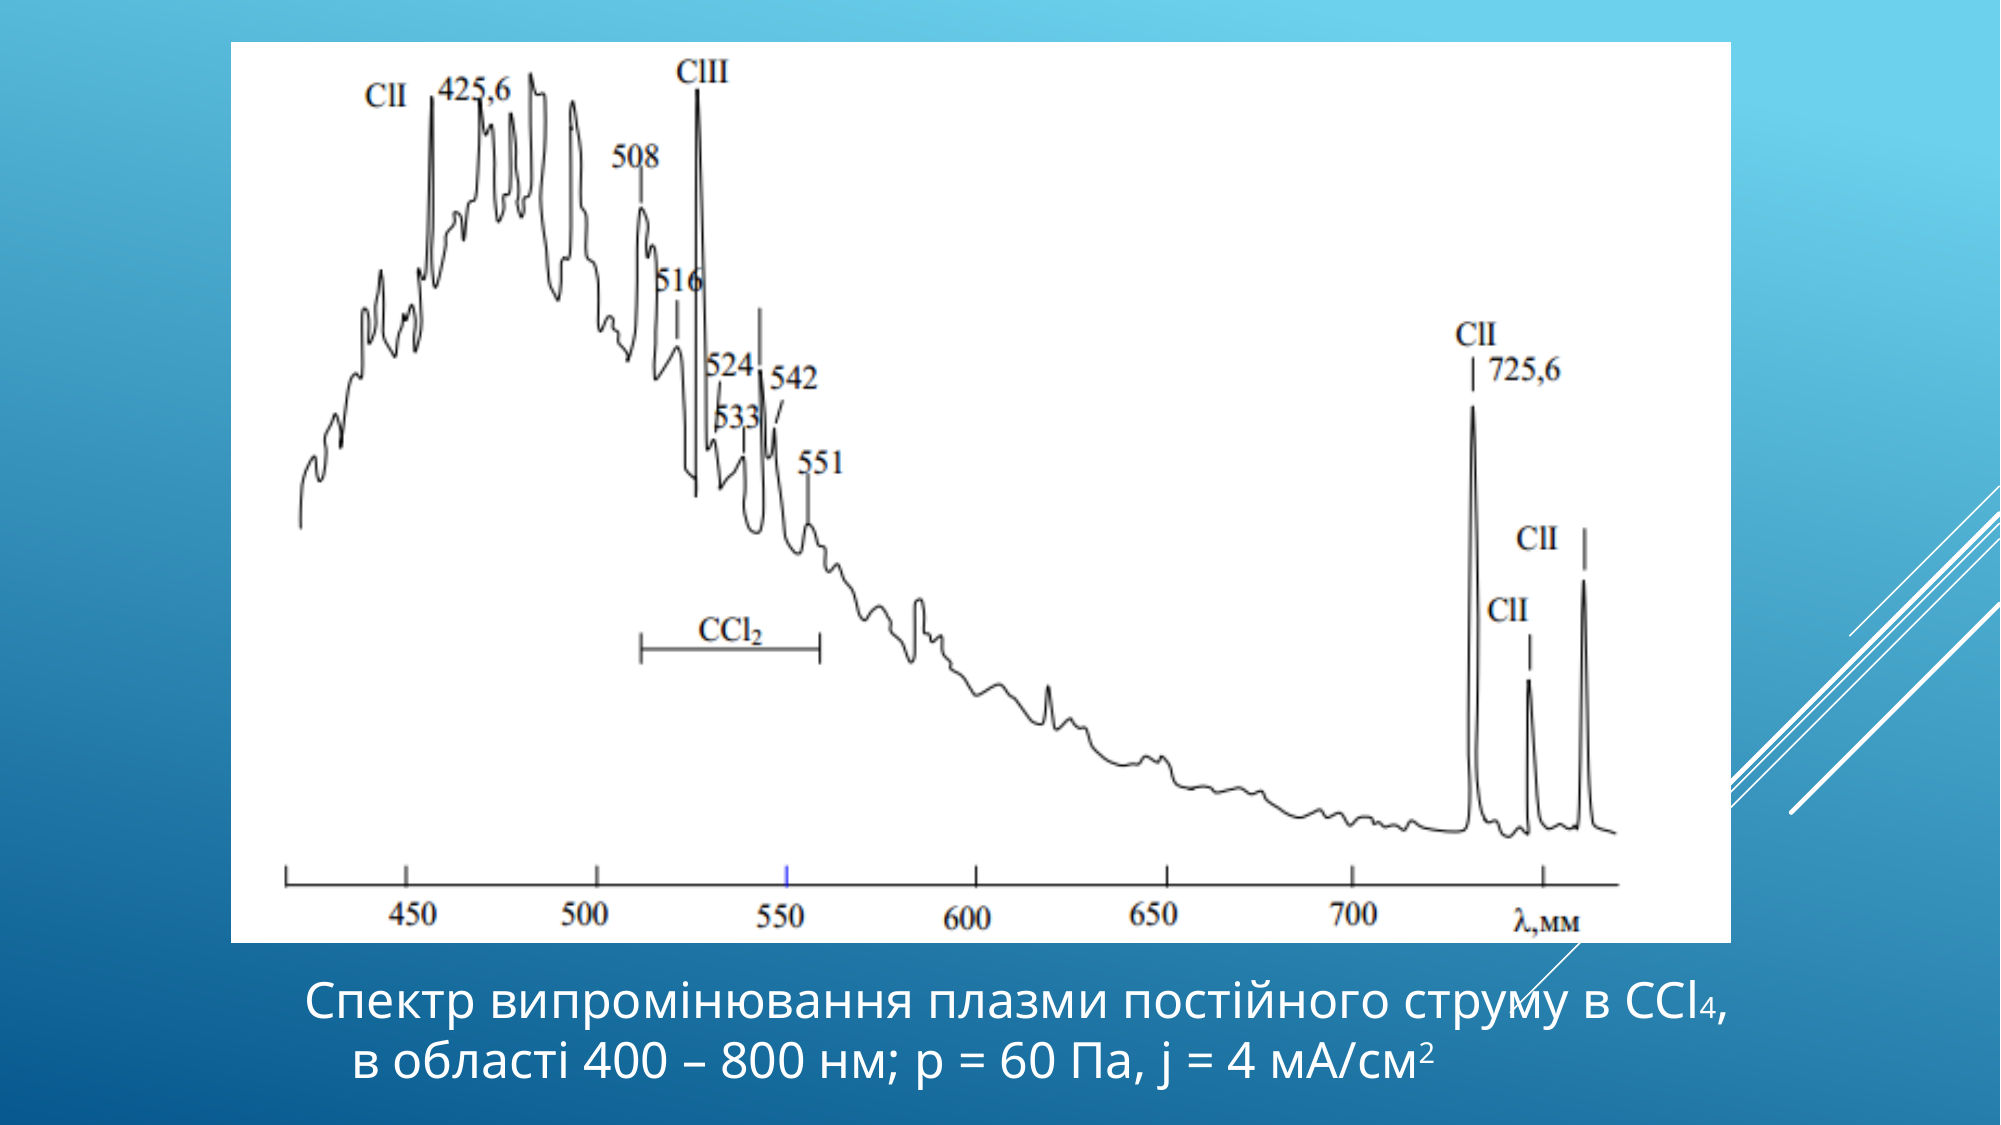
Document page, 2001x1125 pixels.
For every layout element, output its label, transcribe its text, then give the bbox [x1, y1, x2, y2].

picture [230, 42, 1731, 943]
text_box Спектр випромінювання плазми постійного струму в CCl4, в області 400 – 800 нм; р = 60 Па, j = 4 мА/см2 [289, 901, 1752, 1125]
